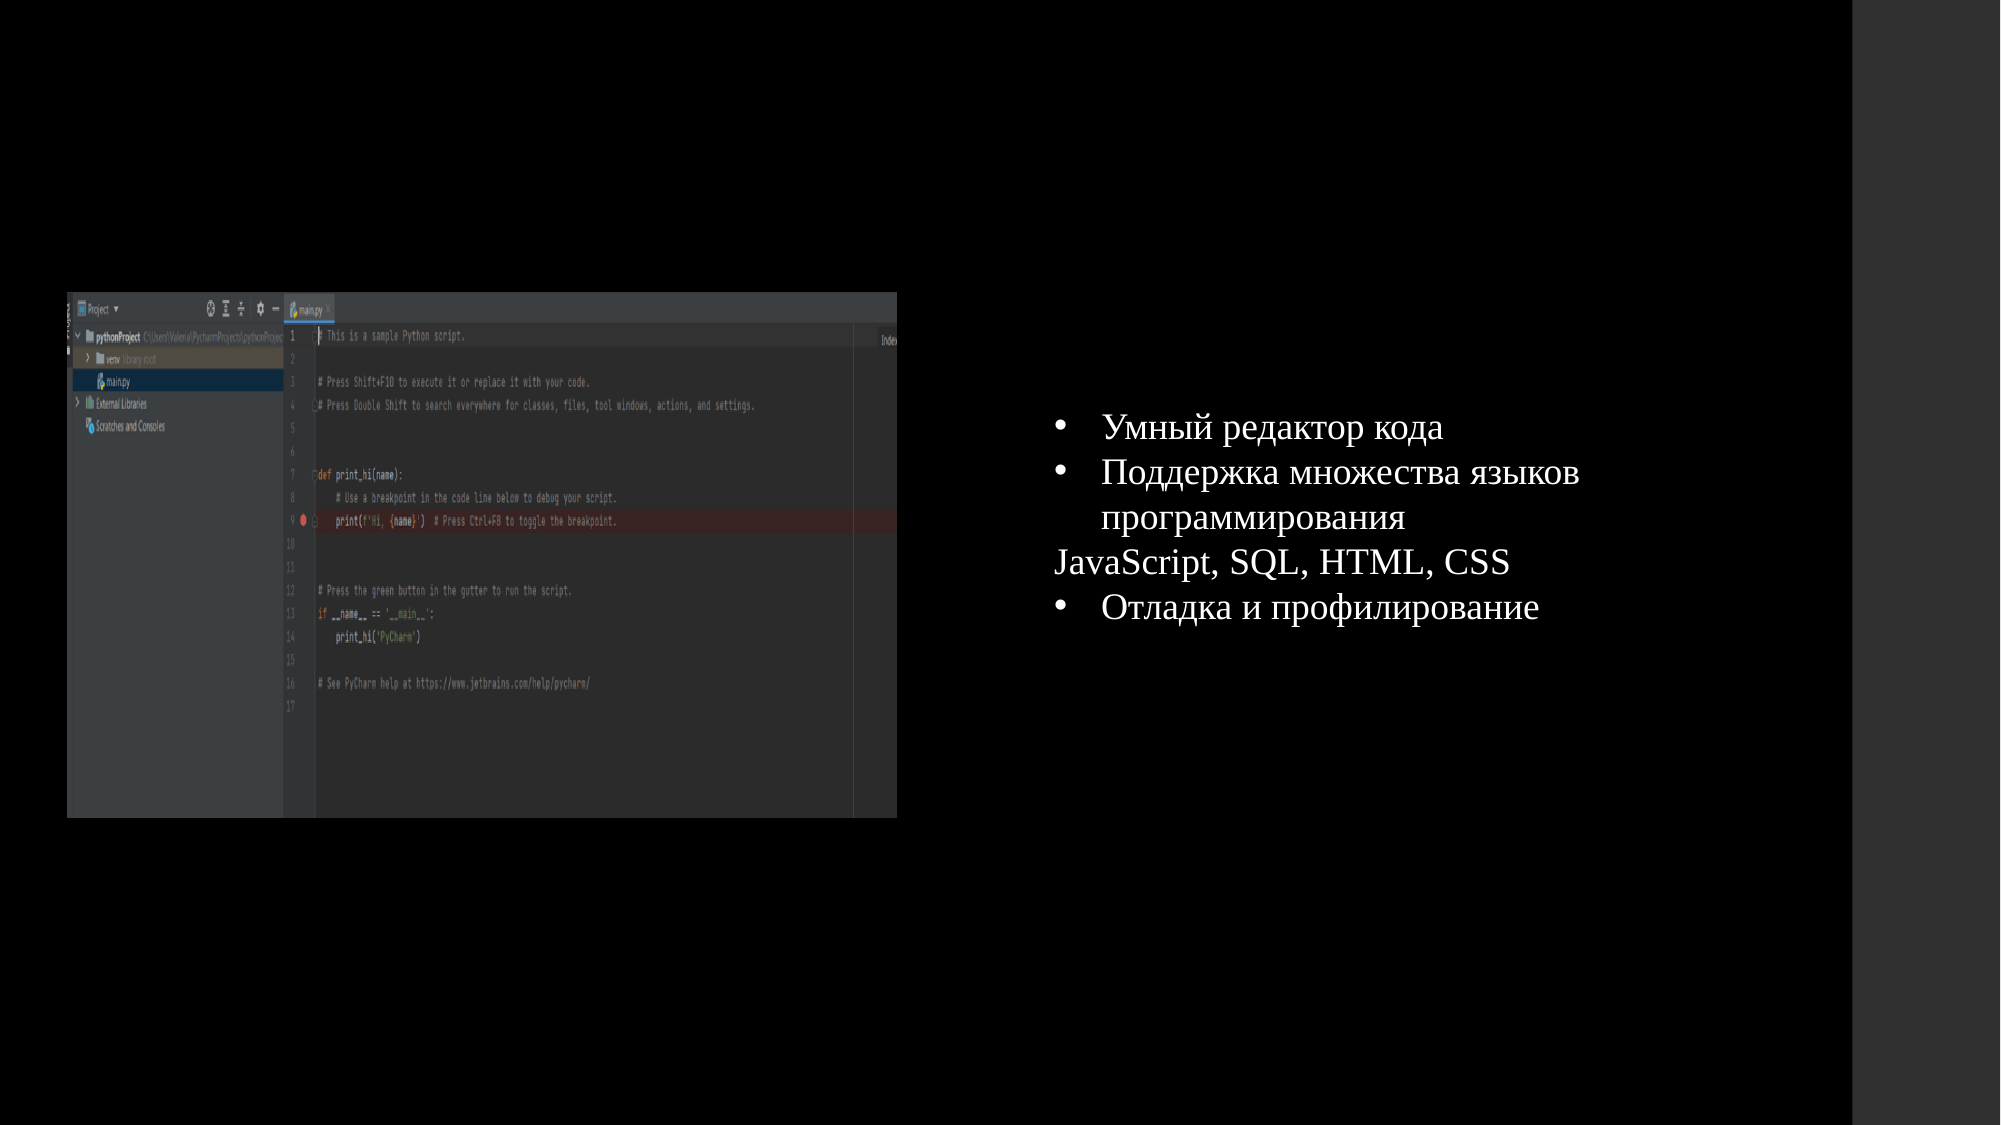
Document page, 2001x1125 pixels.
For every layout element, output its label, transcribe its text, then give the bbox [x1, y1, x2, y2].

text_box Умный редактор кода Поддержка множества языков программирования JavaScript, SQL, HTML, CSS Отладка и профилирование [1039, 394, 1676, 635]
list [67, 292, 898, 818]
